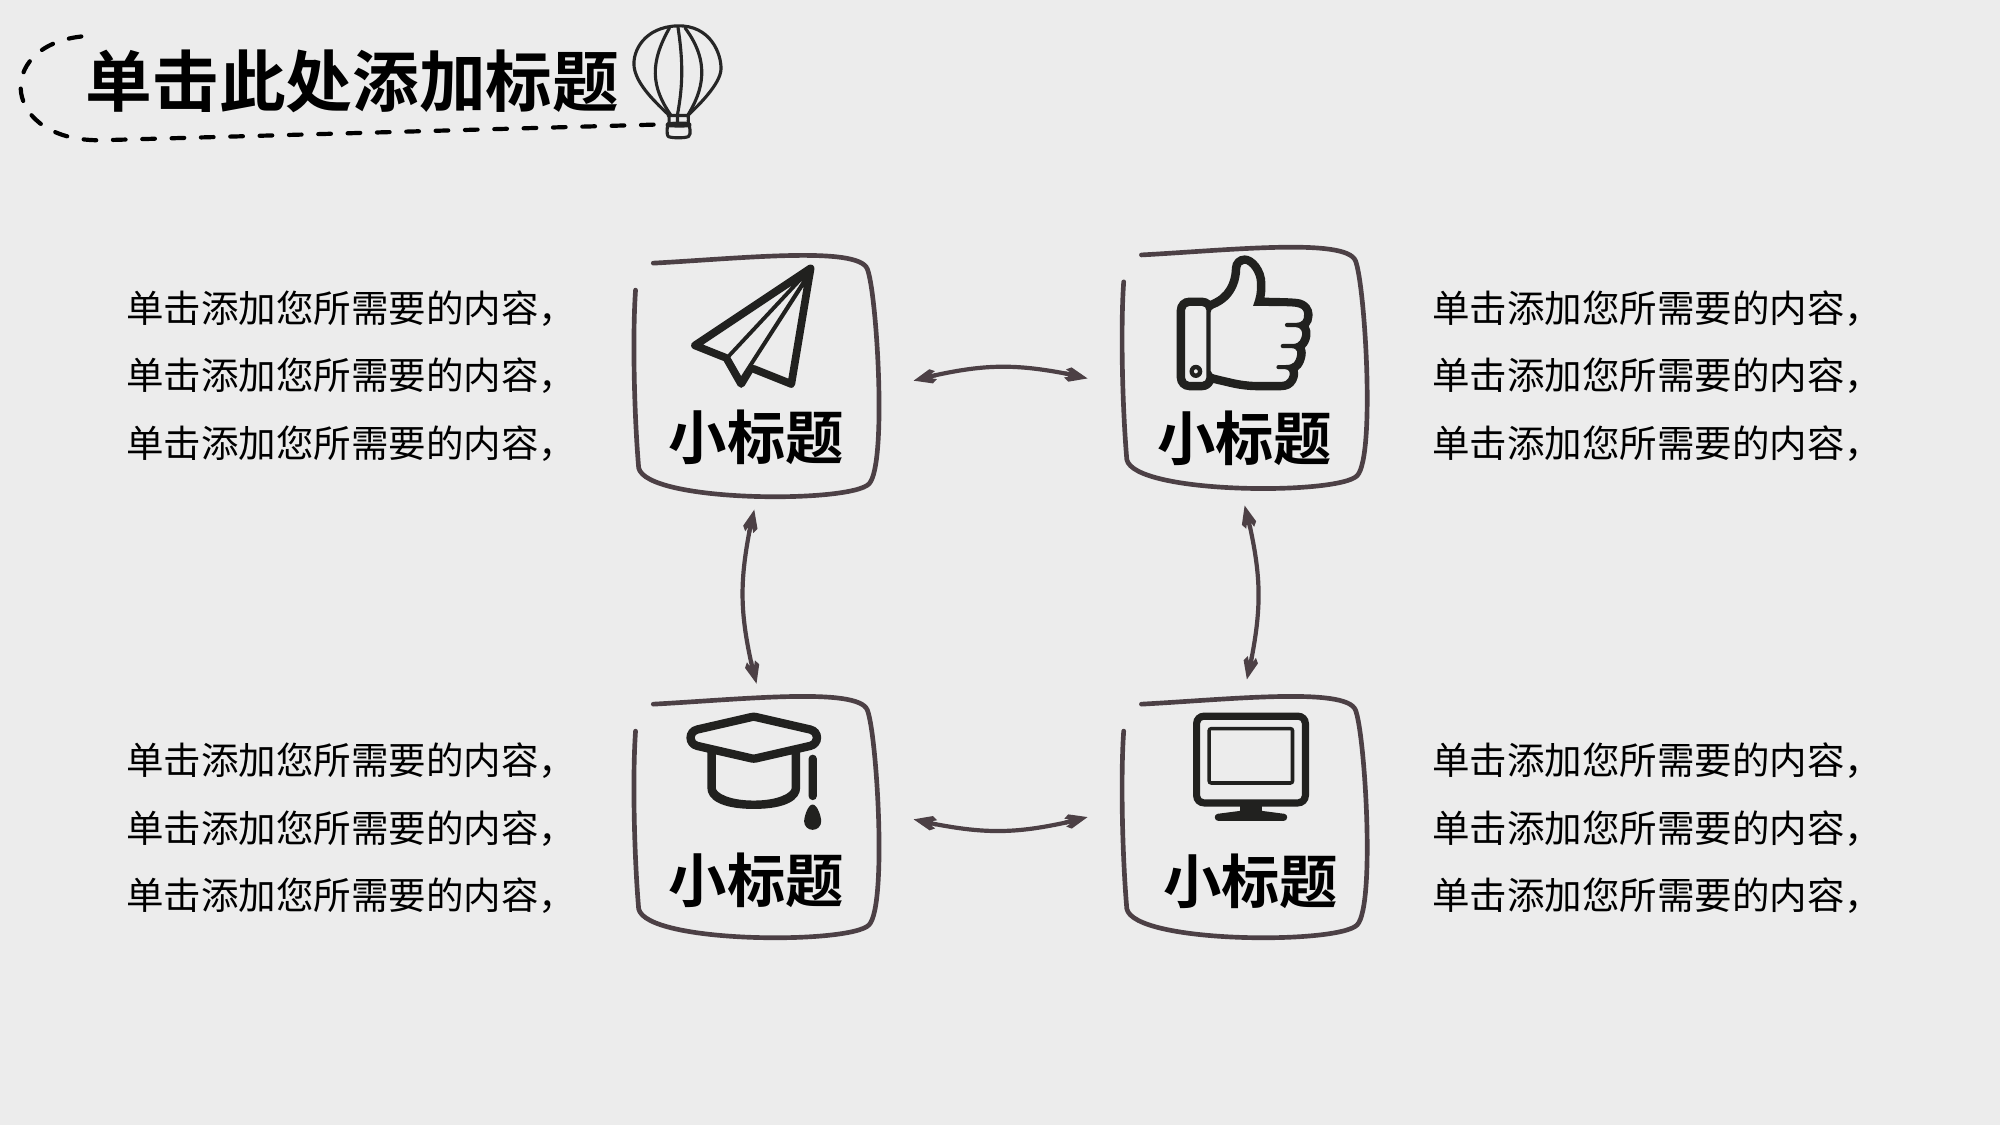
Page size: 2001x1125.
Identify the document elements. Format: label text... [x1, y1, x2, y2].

text_box 单击添加您所需要的内容，单击添加您所需要的内容，单击添加您所需要的内容， [1401, 254, 1913, 473]
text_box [633, 25, 722, 138]
text_box 单击添加您所需要的内容，单击添加您所需要的内容，单击添加您所需要的内容， [95, 707, 607, 925]
text_box 单击此处添加标题 [70, 31, 633, 127]
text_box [686, 712, 822, 830]
text_box [19, 38, 570, 142]
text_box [1176, 255, 1313, 391]
text_box 单击添加您所需要的内容，单击添加您所需要的内容，单击添加您所需要的内容， [95, 254, 607, 473]
text_box 单击添加您所需要的内容，单击添加您所需要的内容，单击添加您所需要的内容， [1401, 707, 1913, 925]
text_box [633, 247, 1368, 938]
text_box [1192, 712, 1309, 821]
